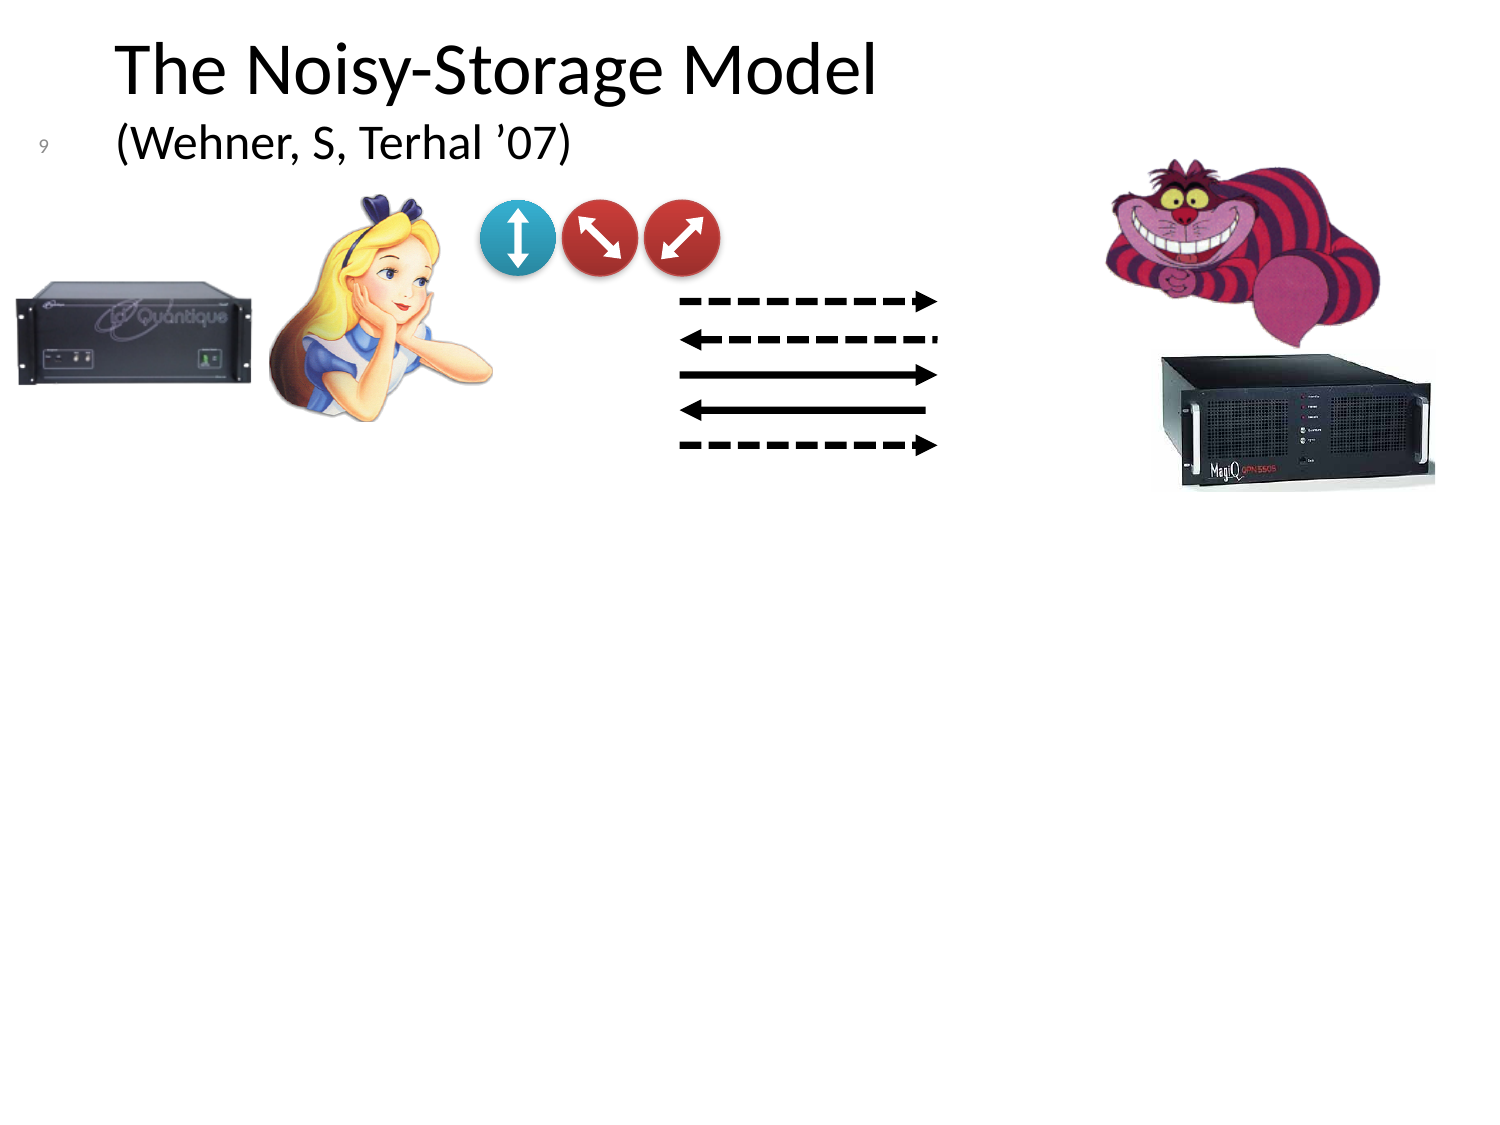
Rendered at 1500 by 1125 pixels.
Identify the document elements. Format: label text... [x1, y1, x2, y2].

picture [269, 194, 493, 423]
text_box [480, 199, 720, 277]
text_box [679, 333, 696, 347]
picture [1099, 152, 1436, 493]
picture [9, 266, 260, 394]
text_box [679, 368, 938, 382]
text_box [921, 295, 938, 308]
text_box [679, 403, 926, 417]
title The Noisy-Storage Model (Wehner, S, Terhal ’07) [100, 11, 1343, 164]
text_box [921, 439, 938, 452]
